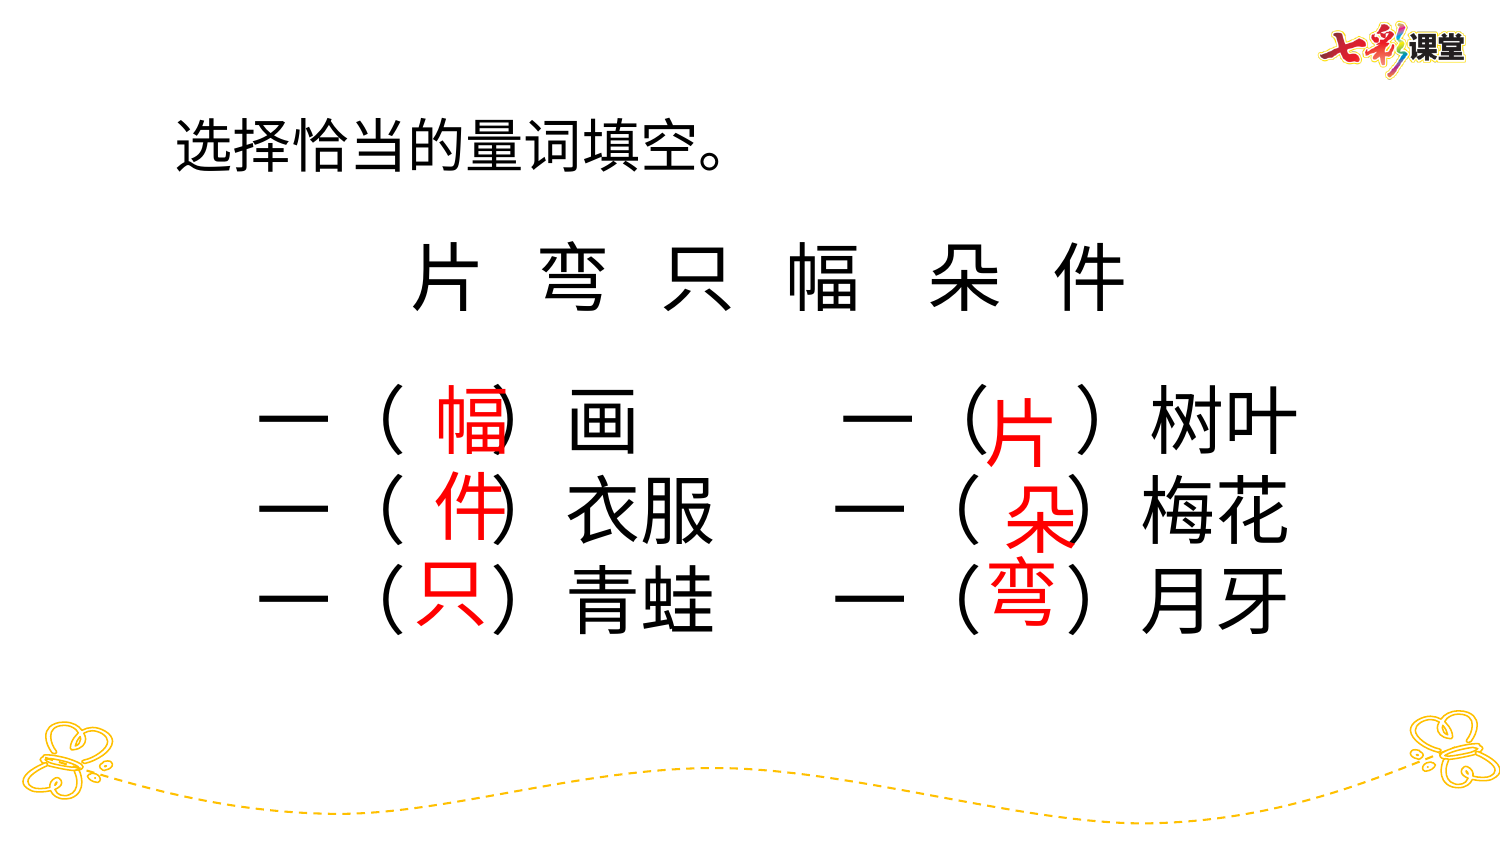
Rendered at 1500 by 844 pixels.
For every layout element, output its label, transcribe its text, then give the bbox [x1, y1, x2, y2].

text_box 选择恰当的量词填空。 [159, 101, 1212, 186]
text_box 只 [398, 538, 643, 643]
text_box 一（ ）画 一（ ）树叶 一（ ）衣服 一（ ）梅花 一（ ）青蛙 一（ ）月牙 [241, 366, 1419, 652]
text_box 幅 [368, 366, 613, 472]
text_box 件 [384, 452, 629, 557]
text_box 朵 [953, 464, 1152, 570]
text_box 片 弯 只 幅 朵 件 [395, 222, 1166, 328]
text_box 弯 [969, 538, 1168, 643]
picture [1316, 20, 1468, 80]
text_box 片 [969, 379, 1168, 484]
